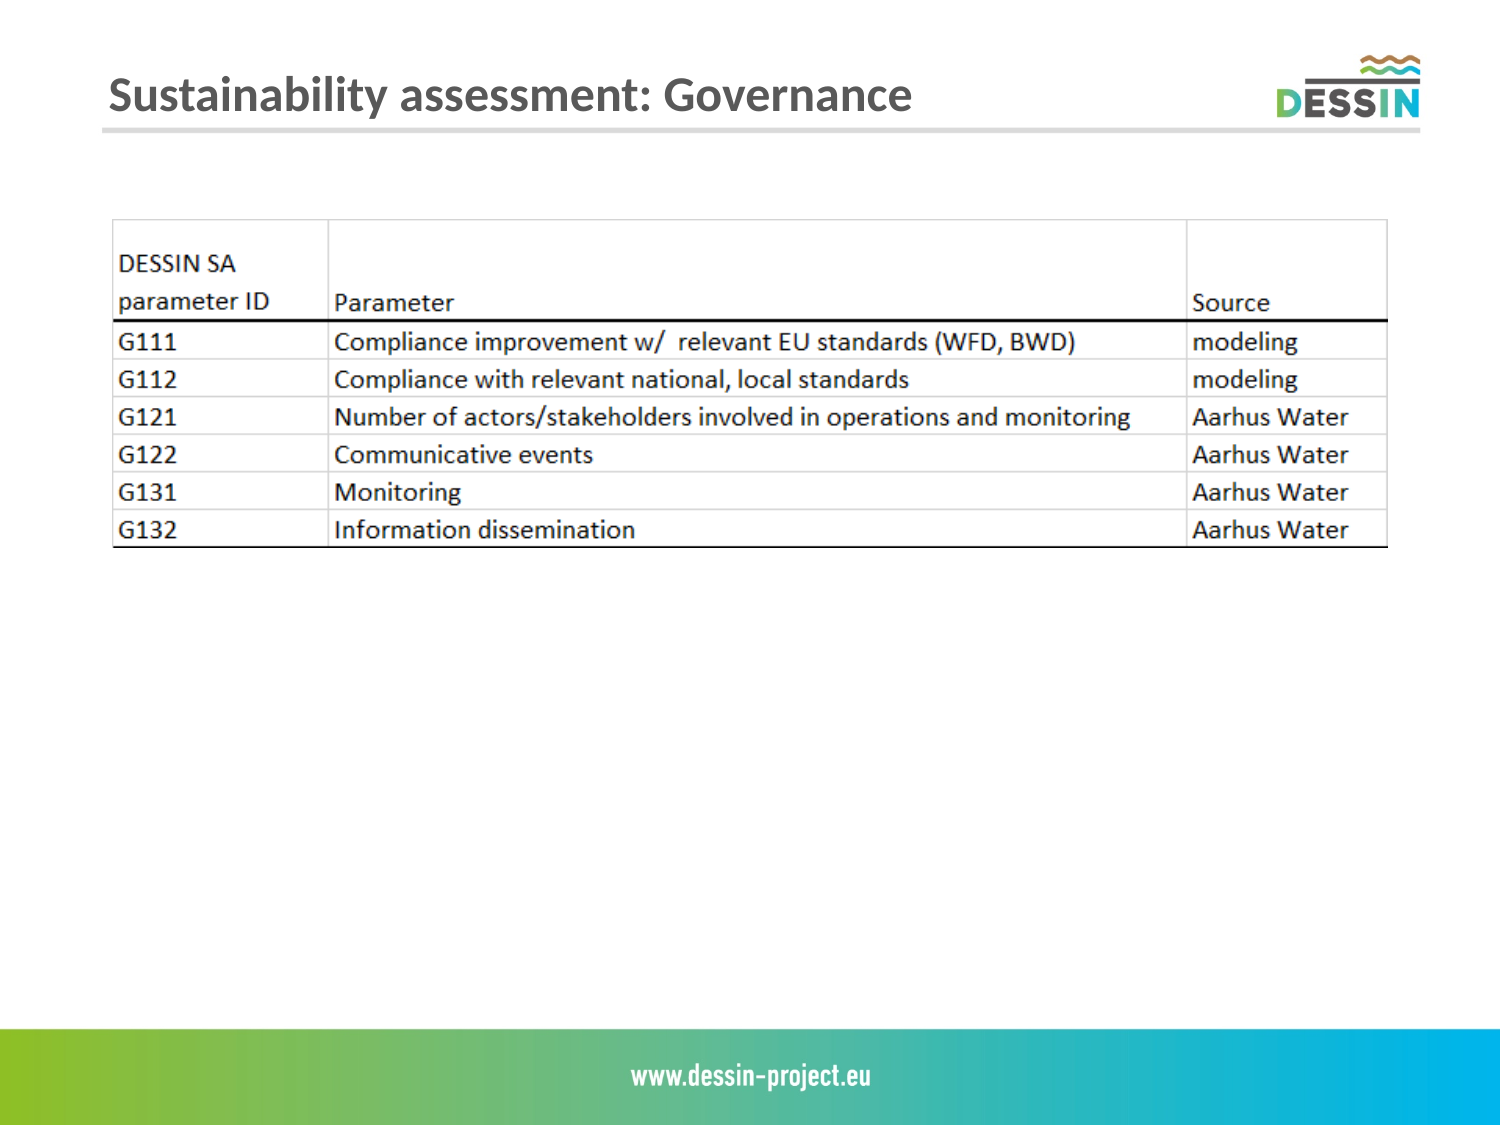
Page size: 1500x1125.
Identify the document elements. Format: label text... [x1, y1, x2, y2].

picture [0, 0, 1500, 1125]
text_box Sustainability assessment: Governance [93, 54, 1105, 130]
